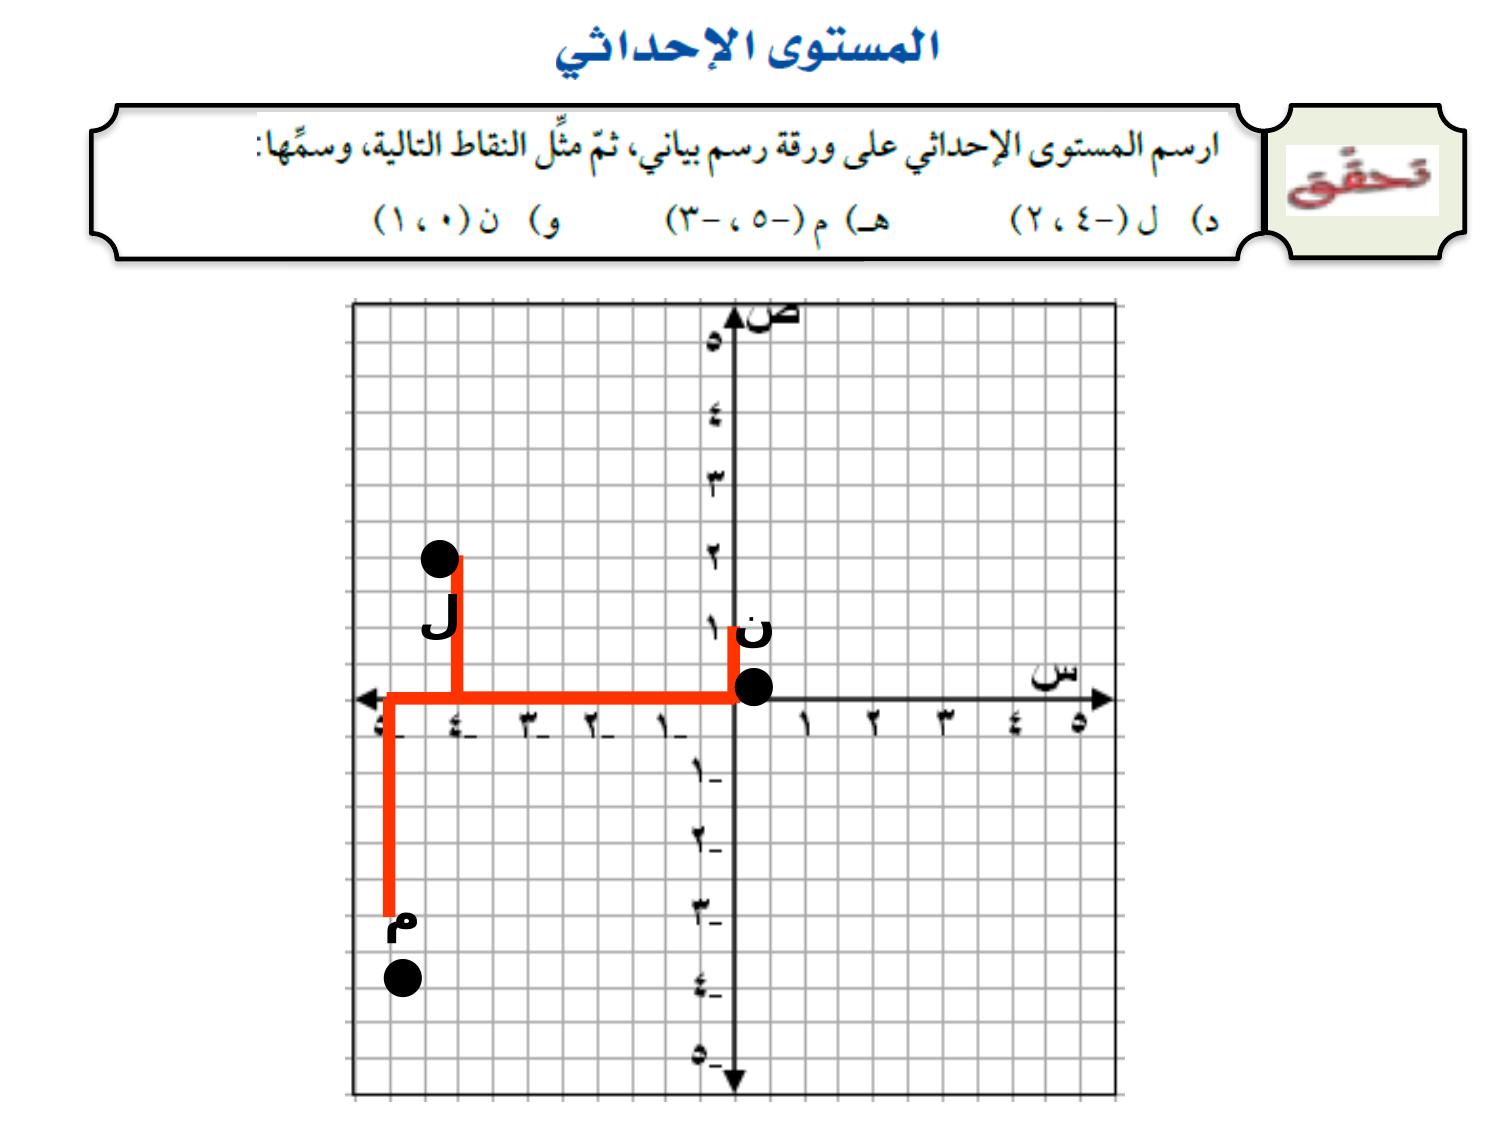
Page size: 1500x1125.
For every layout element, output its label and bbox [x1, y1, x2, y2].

picture [345, 297, 1126, 1102]
picture [257, 112, 1228, 254]
picture [555, 23, 944, 80]
text_box [91, 105, 1466, 260]
